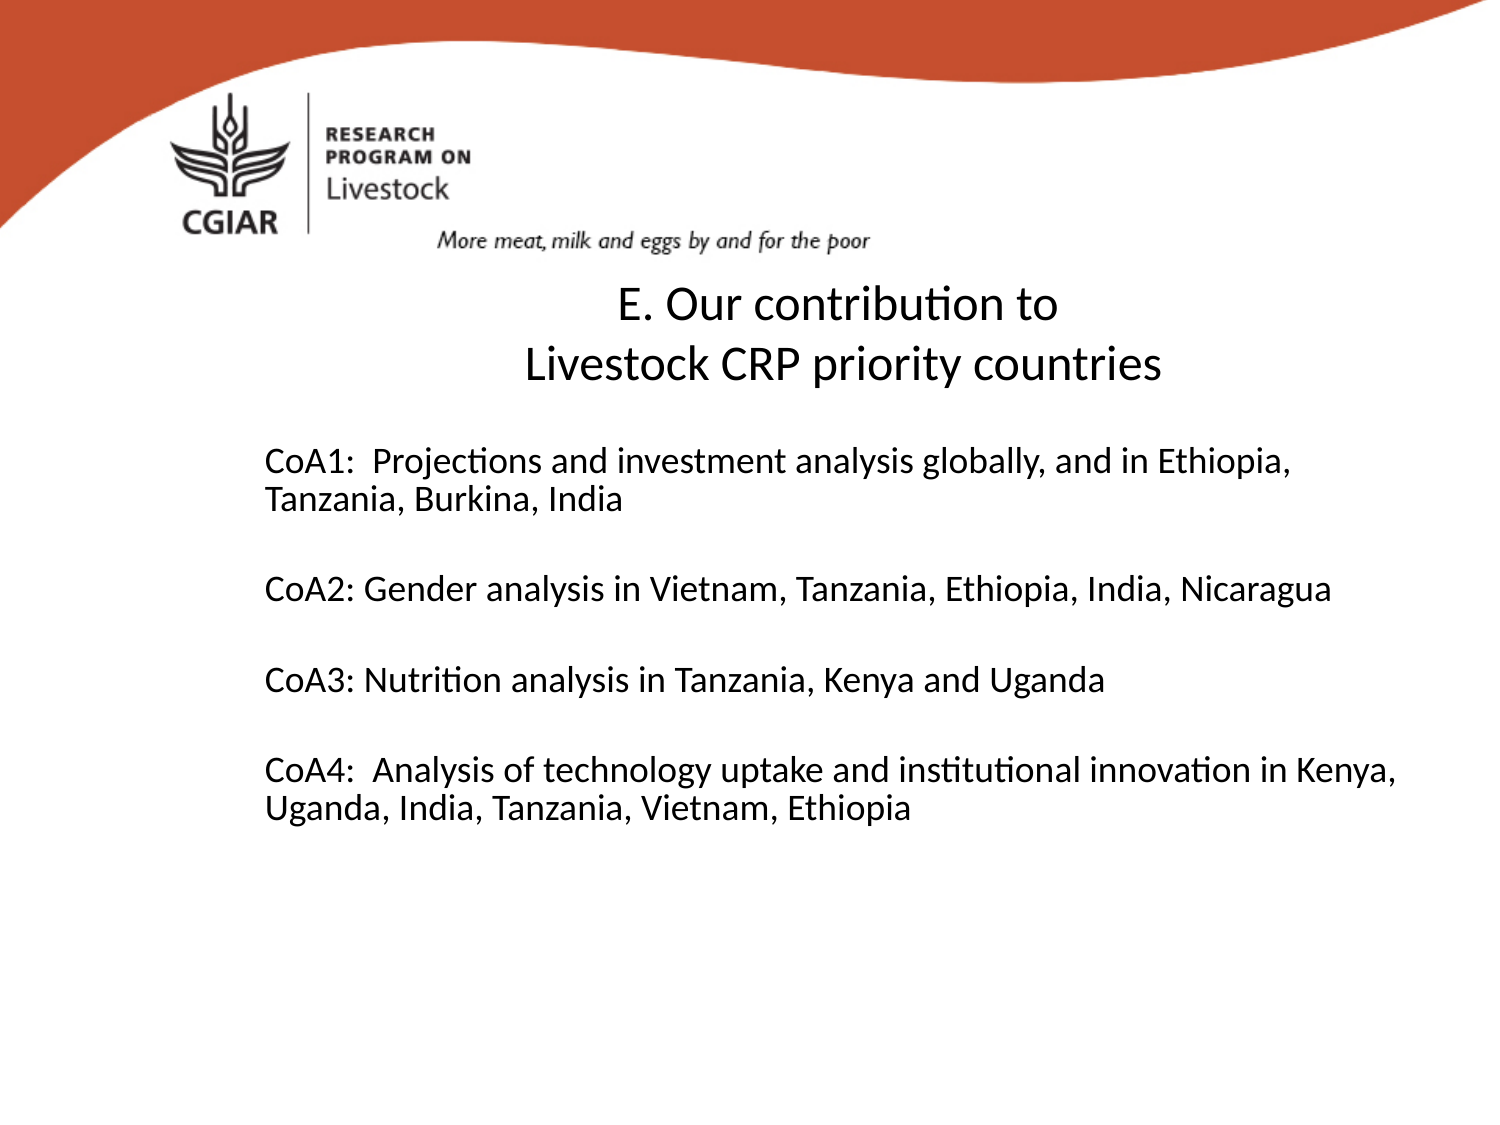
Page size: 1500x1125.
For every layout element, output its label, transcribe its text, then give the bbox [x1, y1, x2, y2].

list E. Our contribution to Livestock CRP priority countries CoA1: Projections and investment analysis globally, and in Ethiopia, Tanzania, Burkina, India CoA2: Gender analysis in Vietnam, Tanzania, Ethiopia, India, Nicaragua CoA3: Nutrition analysis in Tanzania, Kenya and Uganda CoA4: Analysis of technology uptake and institutional innovation in Kenya, Uganda, India, Tanzania, Vietnam, Ethiopia [249, 275, 1438, 963]
picture [0, 0, 1500, 272]
